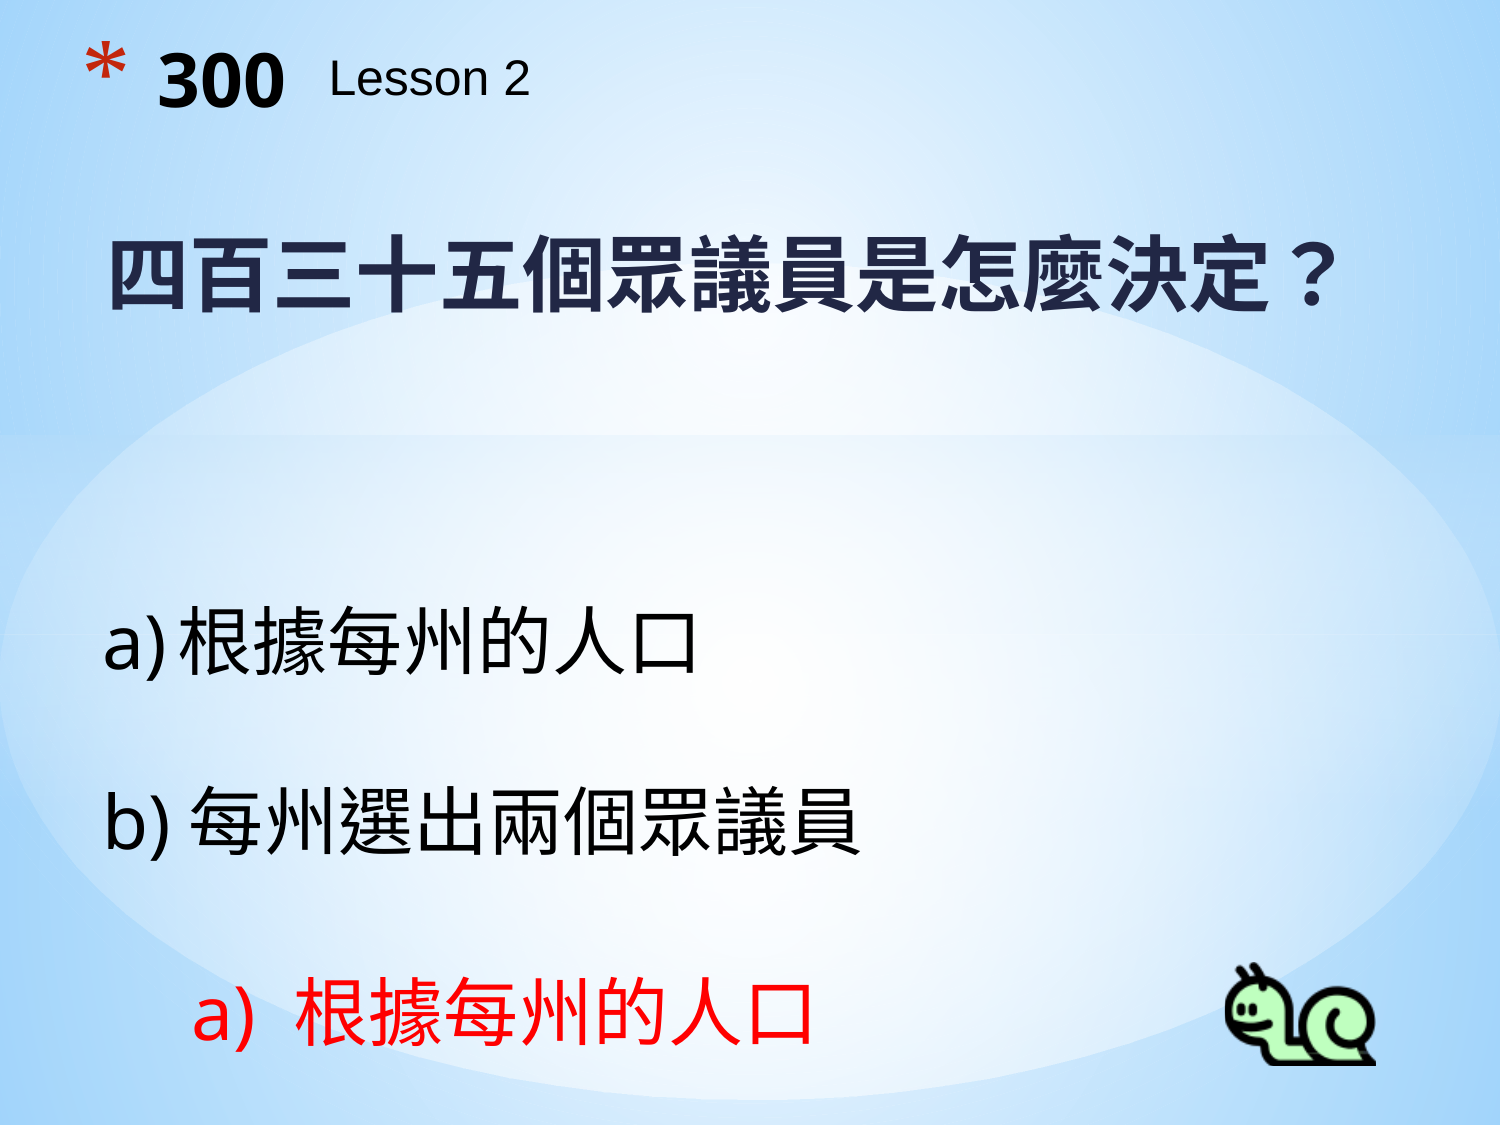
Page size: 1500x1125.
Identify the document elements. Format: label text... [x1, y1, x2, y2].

text_box 根據每州的人口 b)每州選出兩個眾議員 [87, 587, 1263, 933]
title 300 [37, 24, 375, 150]
text_box a) 根據每州的人口 [176, 958, 834, 1124]
subtitle 四百三十五個眾議員是怎麼決定？ [91, 164, 1417, 565]
picture [1224, 962, 1377, 1067]
text_box Lesson 2 [313, 38, 561, 173]
